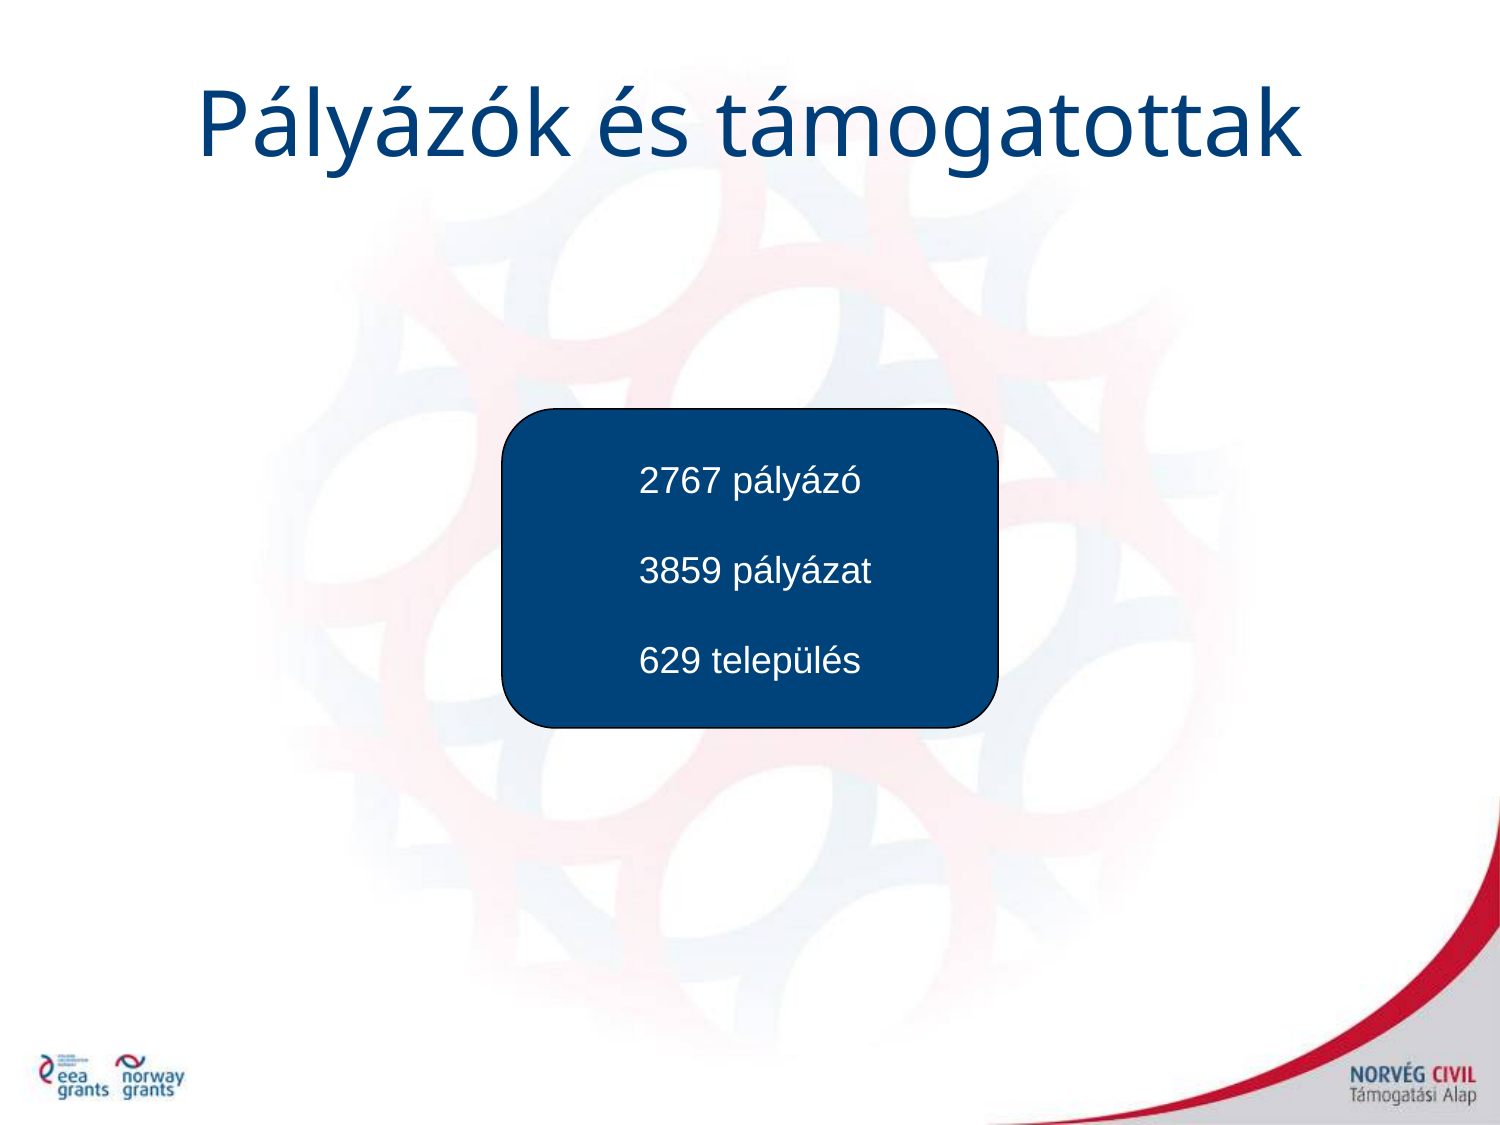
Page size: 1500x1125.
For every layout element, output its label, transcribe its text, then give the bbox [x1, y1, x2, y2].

text_box 2767 pályázó 3859 pályázat 629 település [501, 408, 999, 728]
text_box Pályázók és támogatottak [41, 31, 1459, 209]
picture [0, 0, 1500, 1125]
